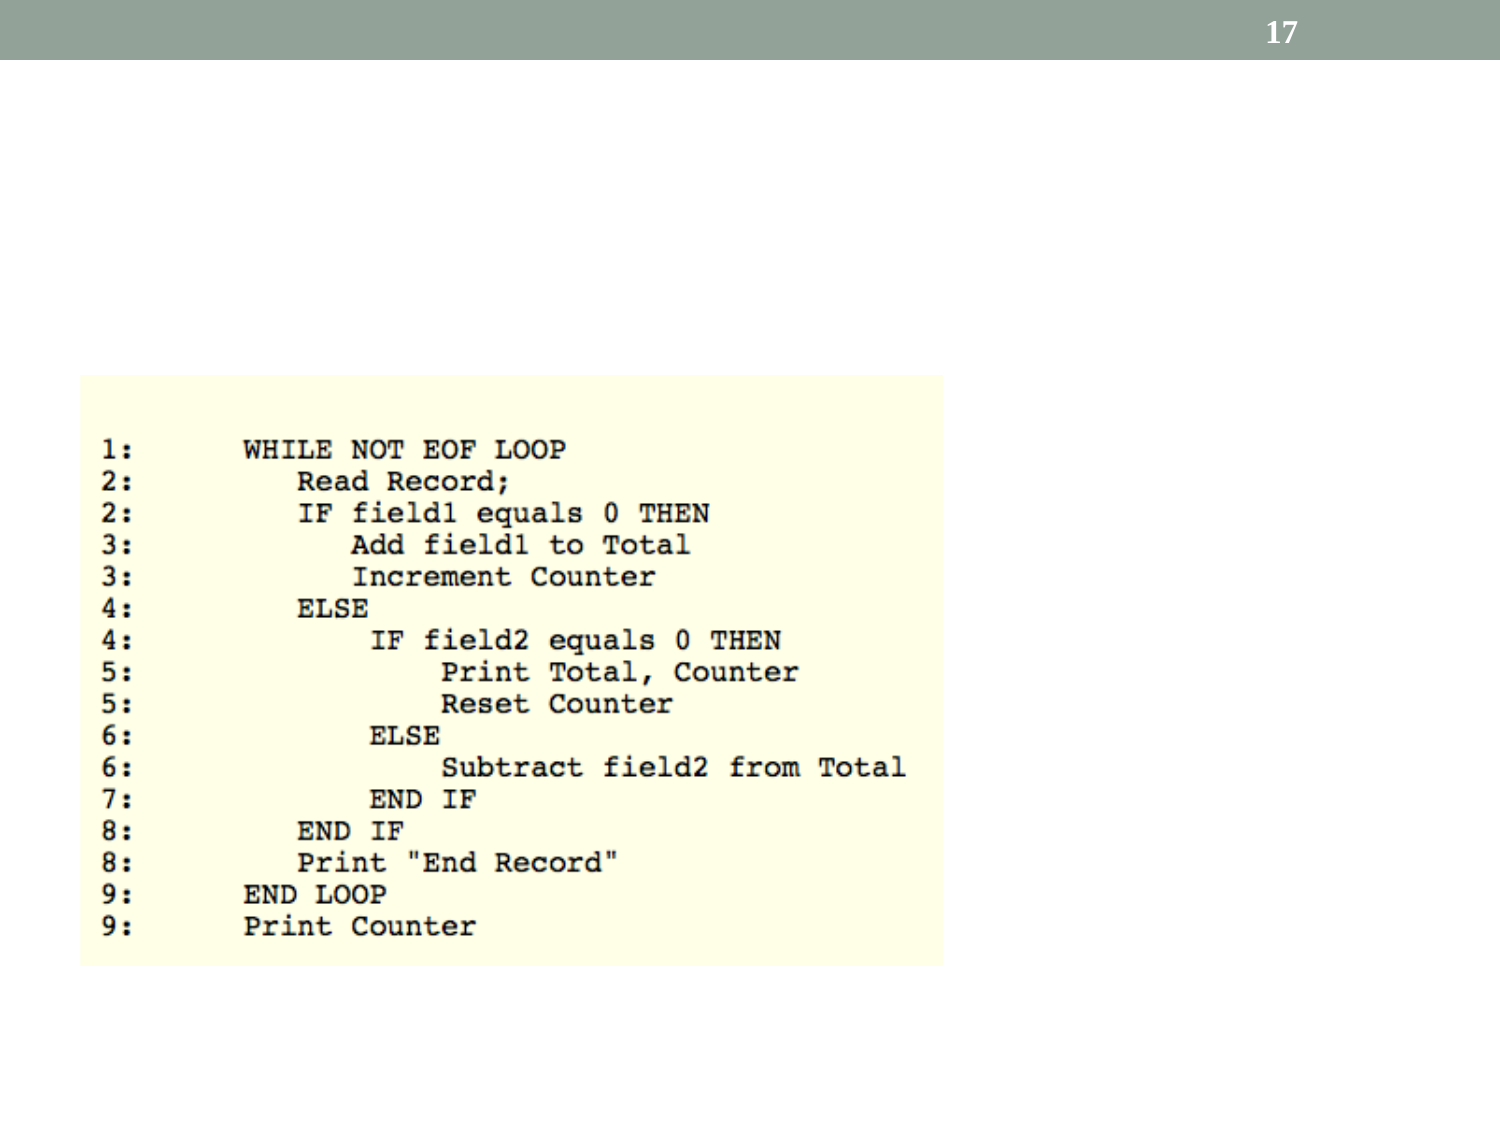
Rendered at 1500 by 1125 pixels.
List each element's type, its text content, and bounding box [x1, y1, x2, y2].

slide_number 17 [1250, 3, 1425, 57]
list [80, 374, 944, 967]
